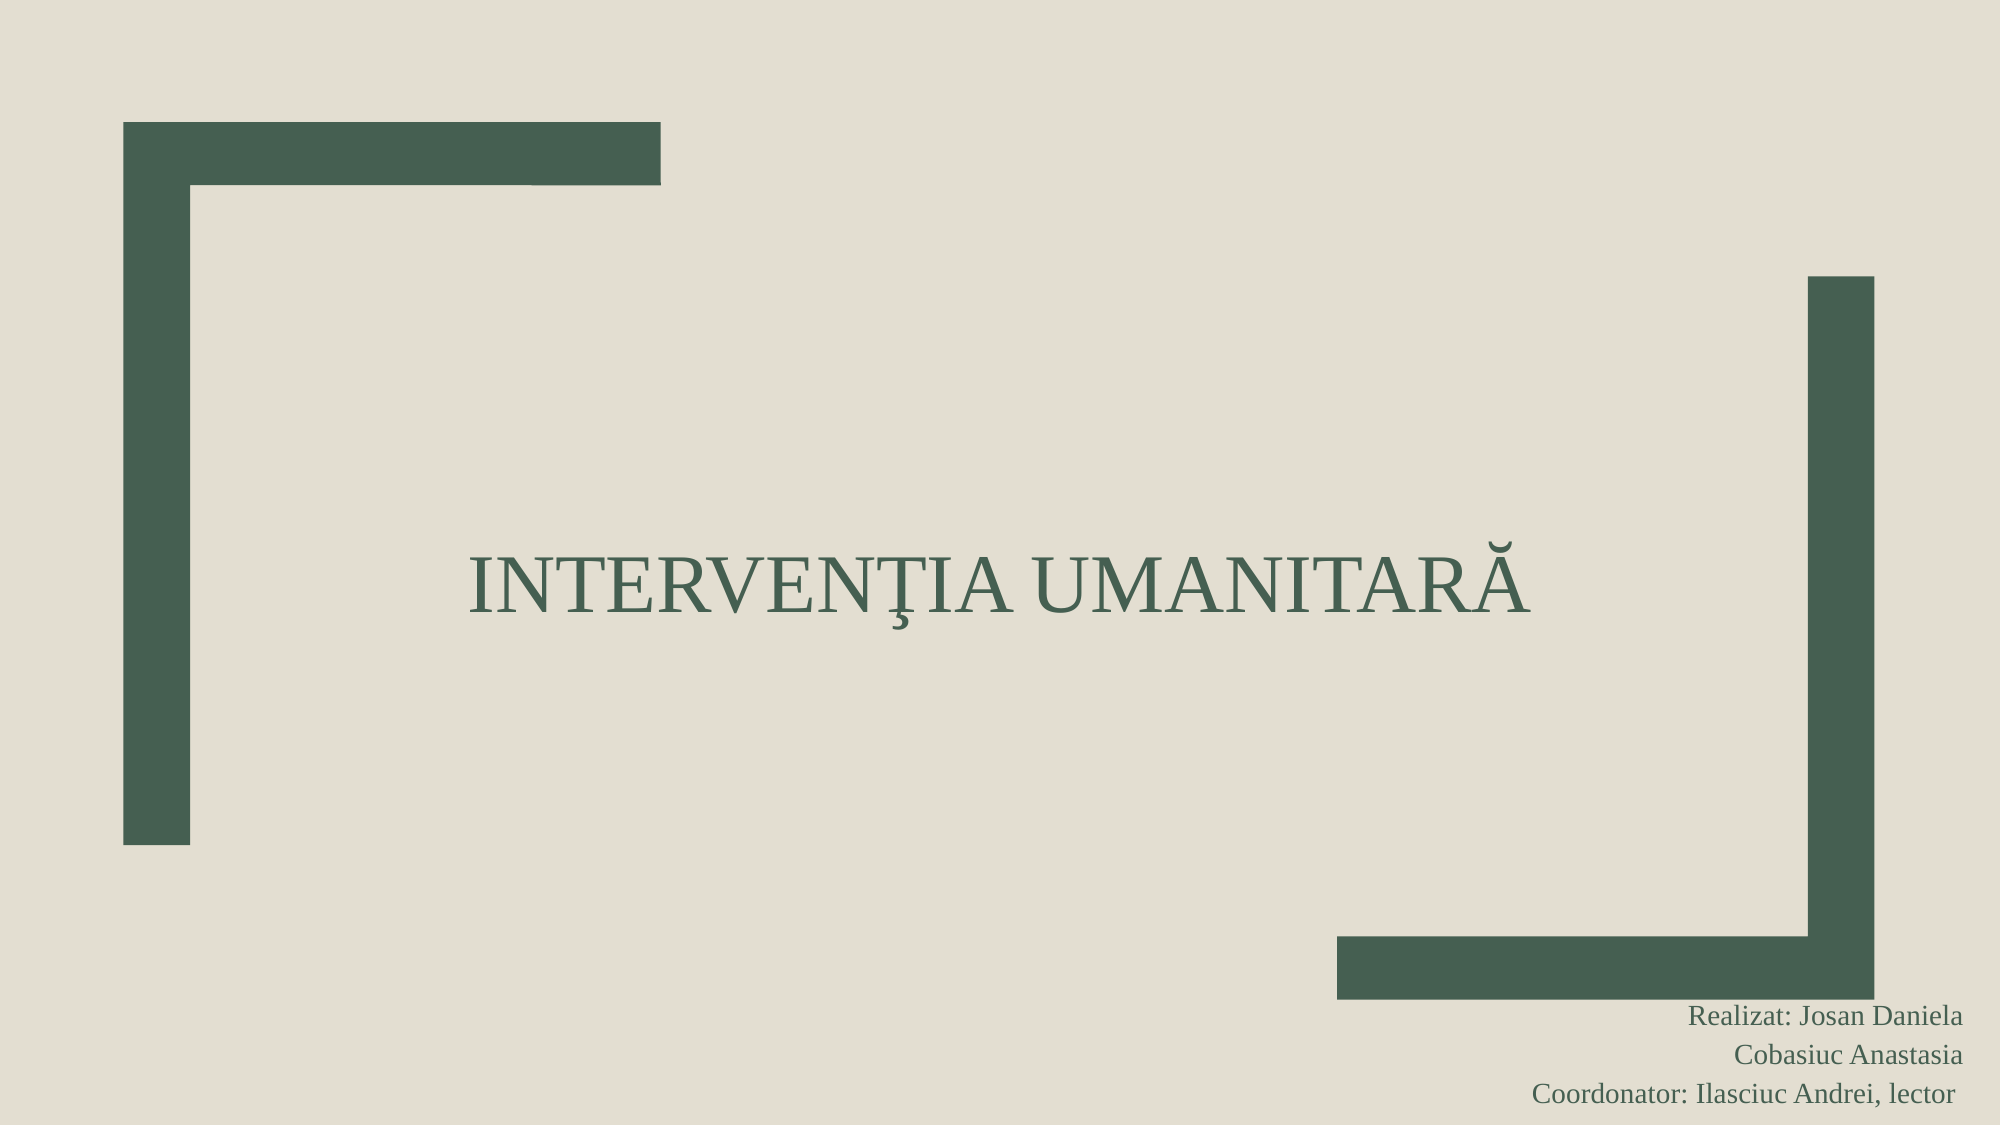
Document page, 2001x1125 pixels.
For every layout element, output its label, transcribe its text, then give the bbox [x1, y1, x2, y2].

subtitle Realizat: Josan Daniela Cobasiuc Anastasia Coordonator: Ilasciuc Andrei, lector [478, 984, 1979, 1125]
title Intervenţia umanitară [314, 293, 1686, 638]
